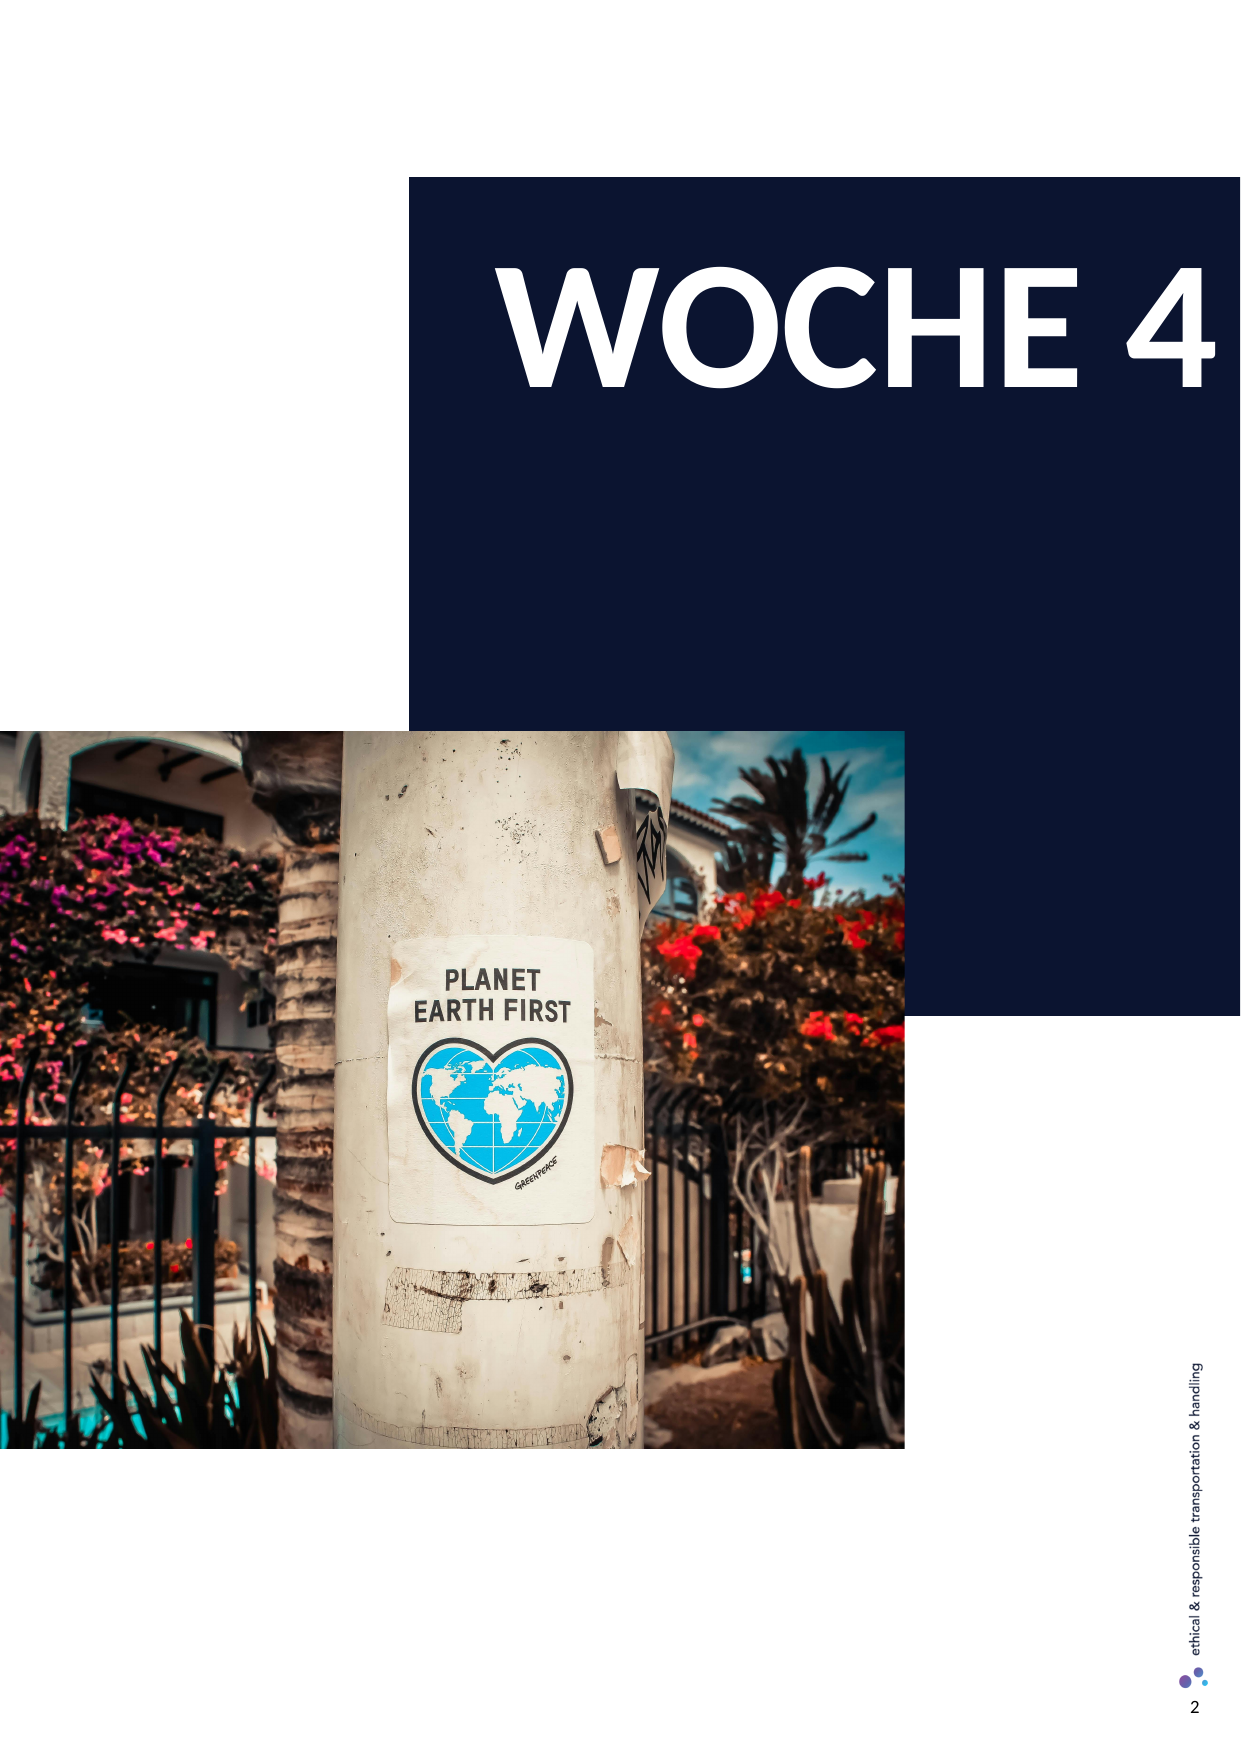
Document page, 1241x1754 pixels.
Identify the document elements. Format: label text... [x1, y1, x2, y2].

picture [0, 731, 905, 1449]
picture [1179, 1357, 1217, 1680]
list WOCHE 4 [479, 221, 1241, 732]
slide_number 2 [1153, 1676, 1215, 1736]
